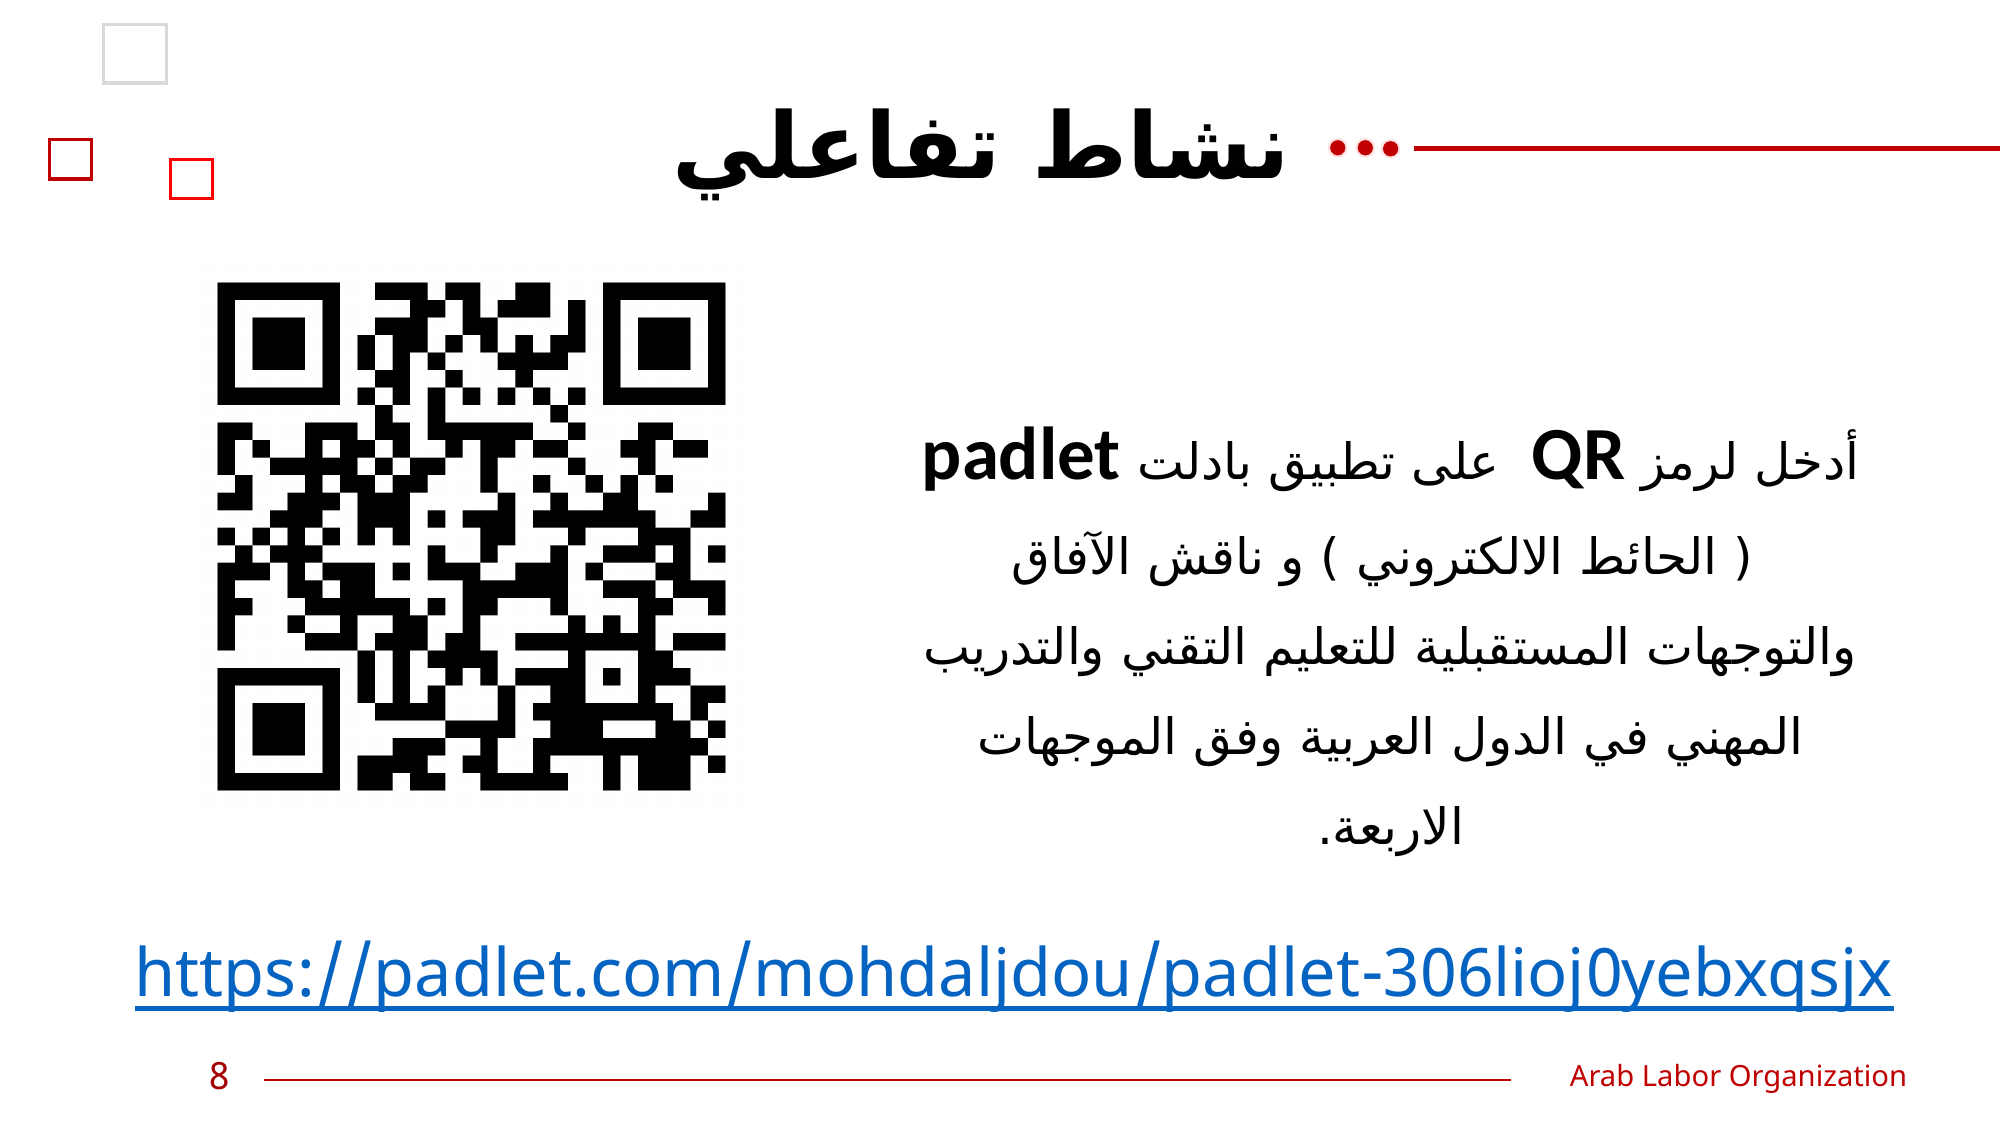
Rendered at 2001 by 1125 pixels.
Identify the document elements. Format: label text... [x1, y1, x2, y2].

text_box [1380, 138, 1401, 159]
text_box 8 [143, 1070, 255, 1105]
text_box [1327, 137, 1348, 158]
text_box https://padlet.com/mohdaljdou/padlet-306lioj0yebxqsjx [103, 922, 1926, 1070]
text_box [103, 23, 168, 84]
text_box أدخل لرمز QR على تطبيق بادلت padlet ( الحائط الالكتروني ) و ناقش الآفاق والتوجهات المستقبلية للتعليم التقني والتدريب المهني في الدول العربية وفق الموجهات الاربعة. [905, 352, 1877, 863]
text_box نشاط تفاعلي [657, 57, 1343, 207]
picture [198, 263, 745, 810]
text_box Arab Labor Organization [1425, 1070, 1923, 1100]
text_box [48, 139, 92, 180]
text_box [1355, 137, 1376, 158]
text_box [169, 158, 213, 200]
